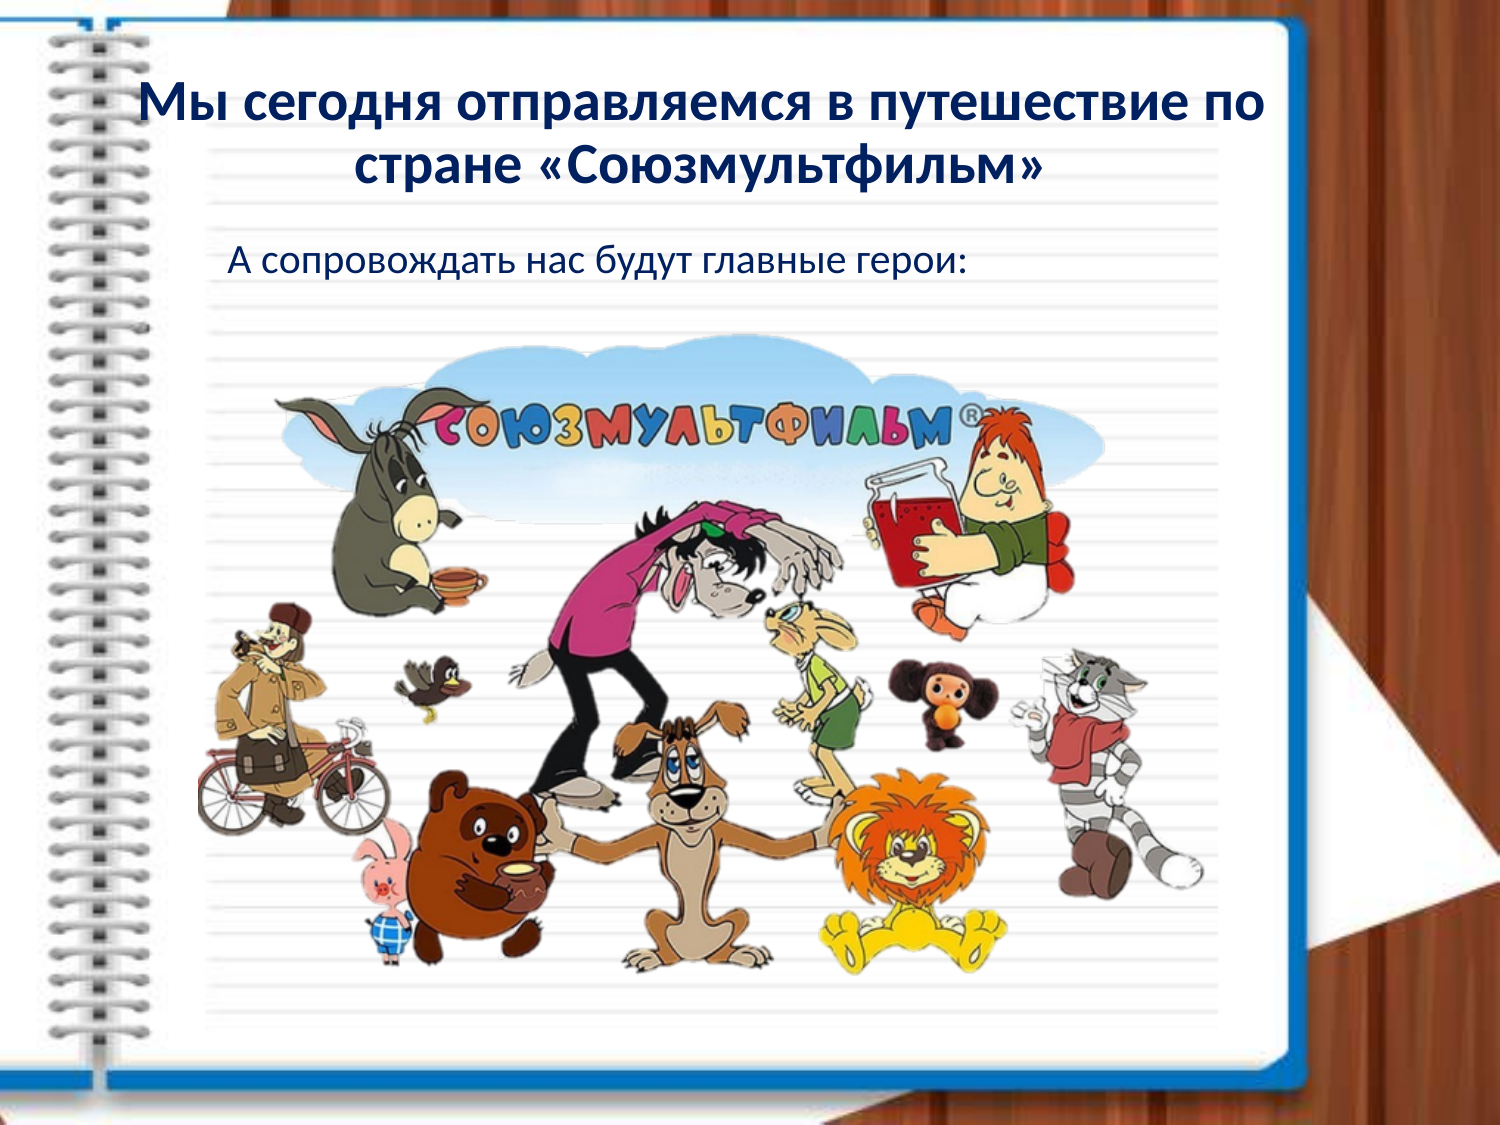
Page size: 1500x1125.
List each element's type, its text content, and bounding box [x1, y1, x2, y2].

text_box А сопровождать нас будут главные герои: [212, 223, 1227, 289]
picture [0, 0, 1500, 1125]
title Мы сегодня отправляемся в путешествие по стране «Союзмультфильм» [116, 67, 1288, 199]
